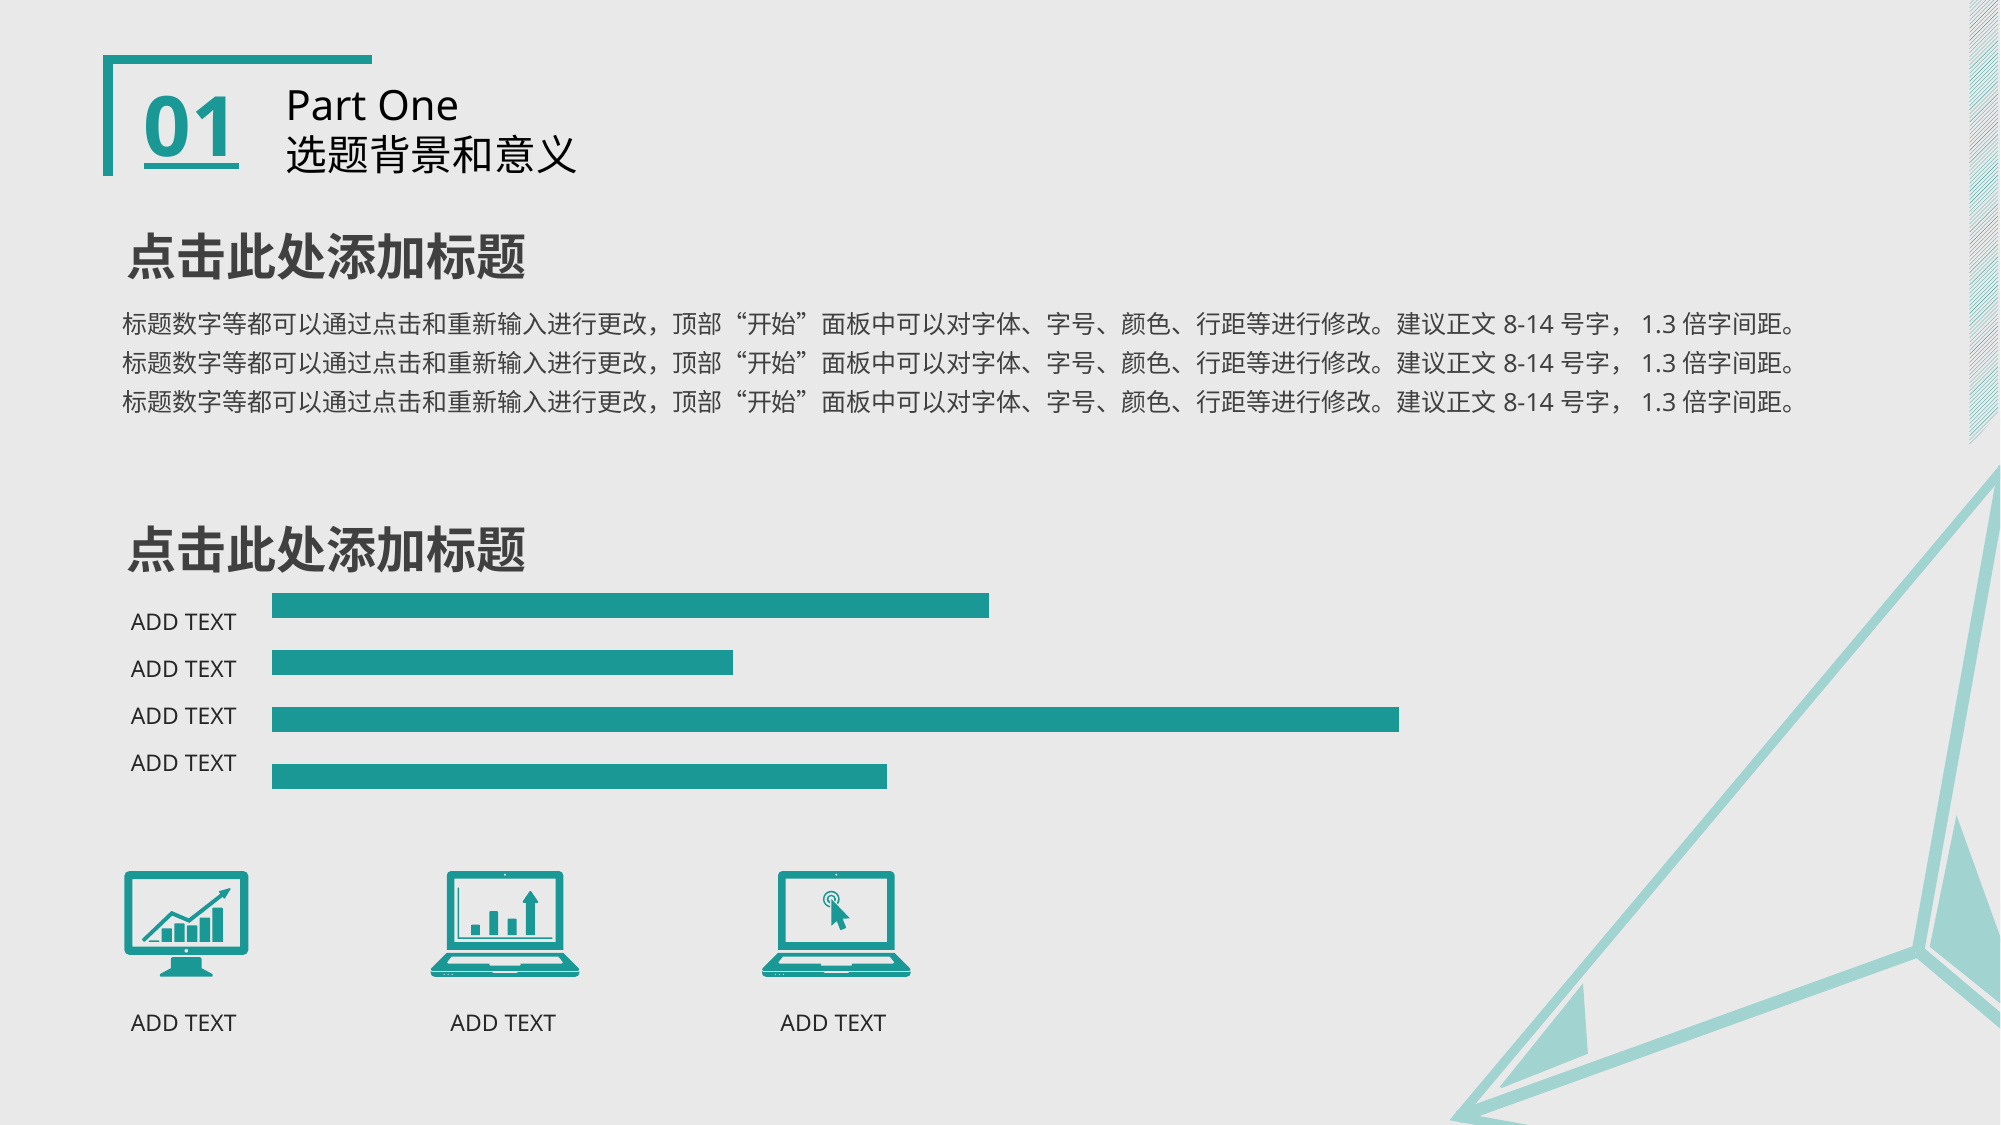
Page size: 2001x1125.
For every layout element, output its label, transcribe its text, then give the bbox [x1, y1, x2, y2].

chart [245, 572, 1579, 810]
text_box Part One 选题背景和意义 [270, 71, 631, 186]
text_box ADD TEXT [115, 600, 245, 643]
text_box 点击此处添加标题 [111, 218, 542, 292]
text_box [430, 871, 580, 977]
text_box ADD TEXT [115, 694, 245, 737]
text_box 点击此处添加标题 [111, 511, 542, 586]
text_box ADD TEXT [765, 1000, 902, 1044]
text_box ADD TEXT [435, 1000, 572, 1044]
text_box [124, 871, 249, 977]
text_box ADD TEXT [115, 741, 245, 784]
text_box 01 [128, 66, 271, 181]
text_box 标题数字等都可以通过点击和重新输入进行更改，顶部“开始”面板中可以对字体、字号、颜色、行距等进行修改。建议正文8-14号字，1.3倍字间距。 标题数字等都可以通过点击和重新输入进行更改，顶部“开始”面板中可以对字体、字号、颜色、行距等进行修改。建议正文8-14号字，1.3倍字间距。 标题数字等都可以通过点击和重新输入进行更改，顶部“开始”面板中可以对字体、字号、颜色、行距等进行修改。建议正文8-14号字，1.3倍字间距。 [107, 292, 1931, 424]
text_box ADD TEXT [115, 1000, 252, 1044]
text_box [761, 871, 911, 977]
text_box ADD TEXT [115, 647, 245, 690]
